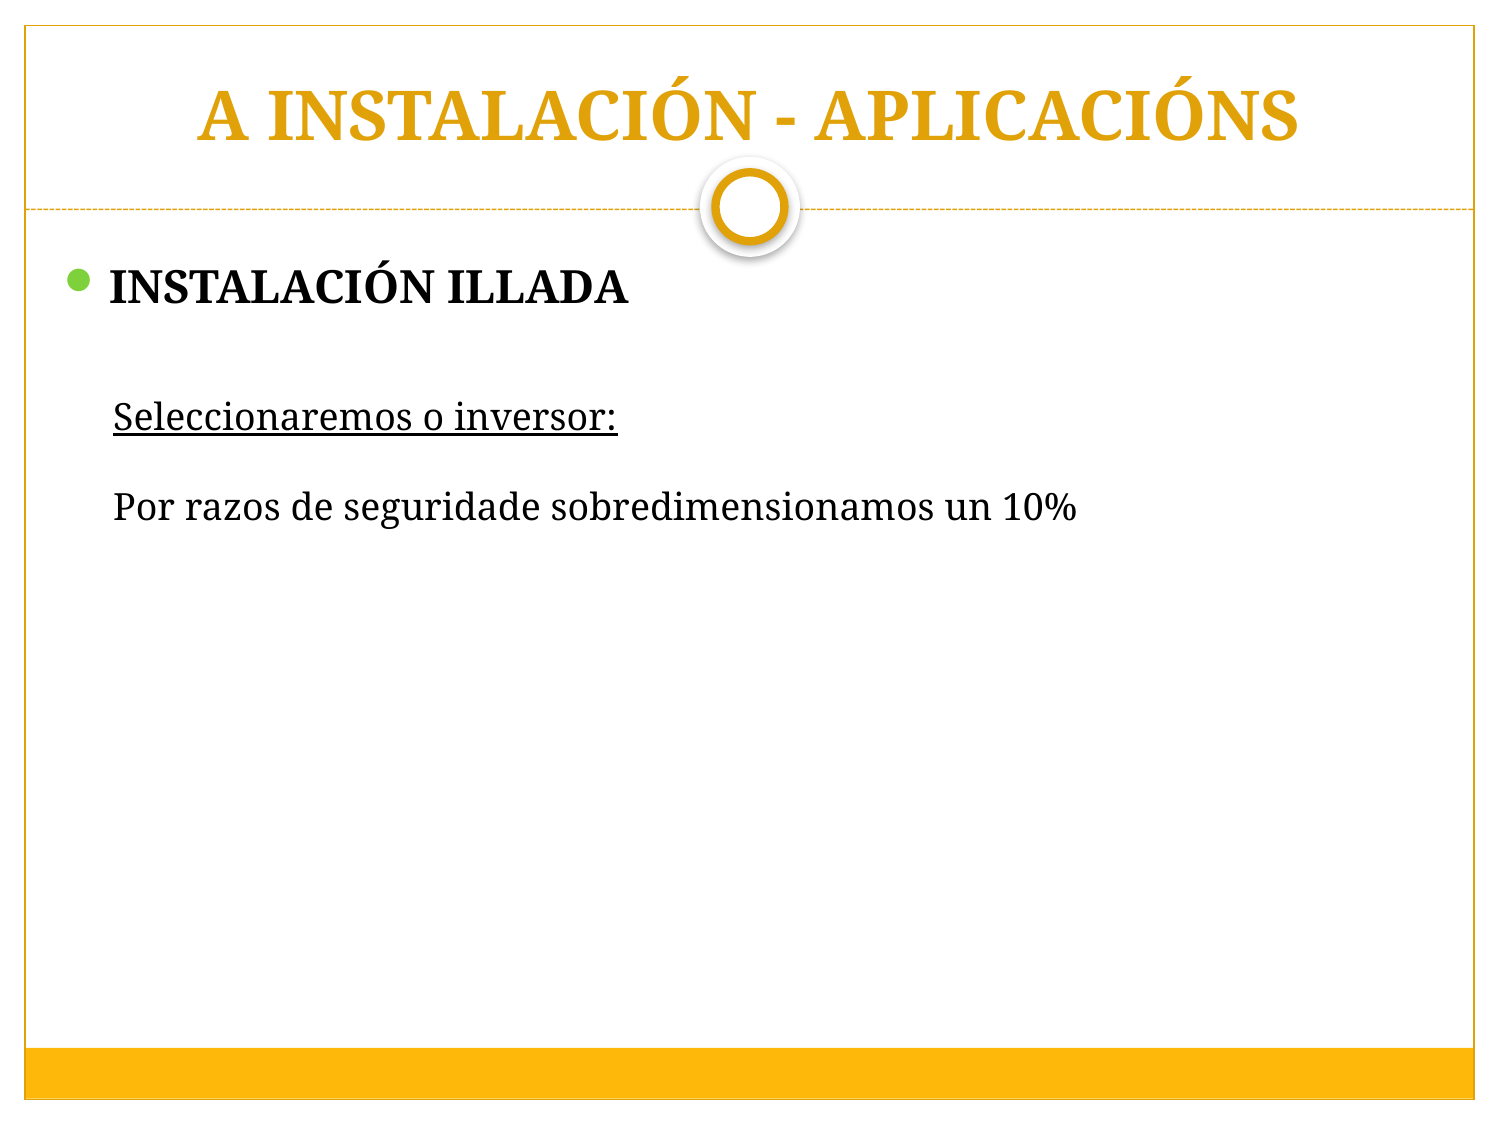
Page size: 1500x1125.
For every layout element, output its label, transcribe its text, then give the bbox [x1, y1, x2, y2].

title A INSTALACIÓN - APLICACIÓNS [49, 37, 1450, 162]
list INSTALACIÓN ILLADA [49, 250, 1445, 1001]
